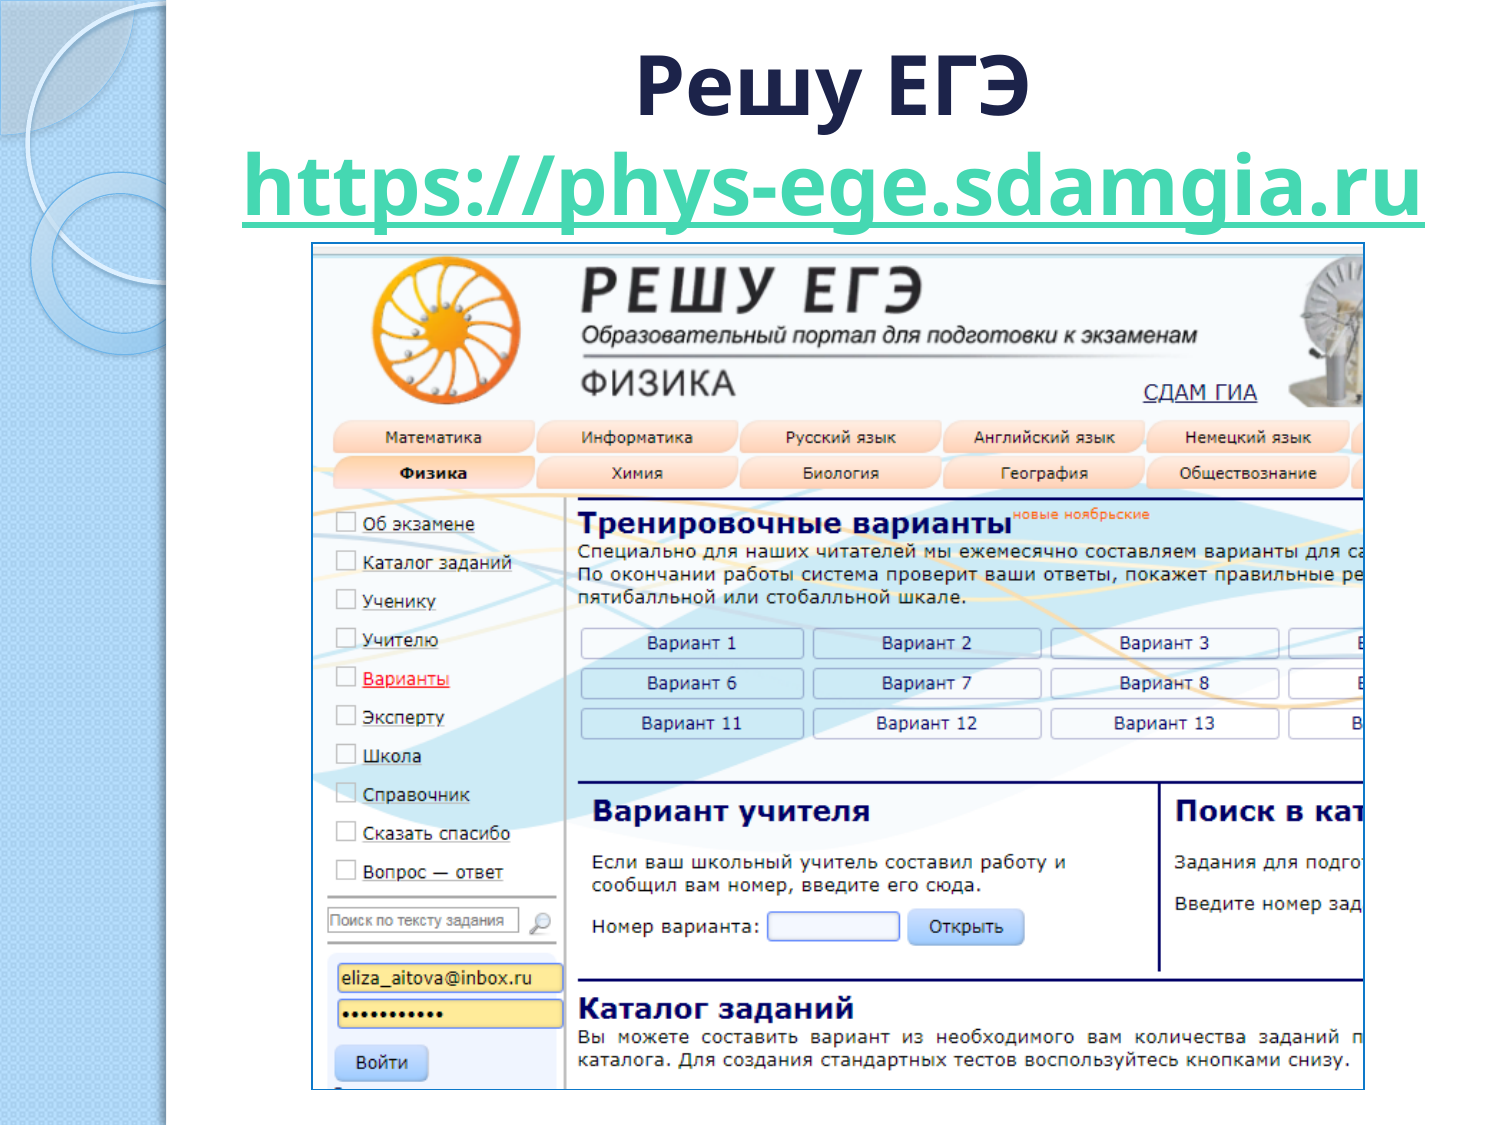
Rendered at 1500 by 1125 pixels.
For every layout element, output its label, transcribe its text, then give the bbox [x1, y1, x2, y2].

title Решу ЕГЭ https://phys-ege.sdamgia.ru [218, 45, 1449, 233]
picture [312, 243, 1364, 1090]
